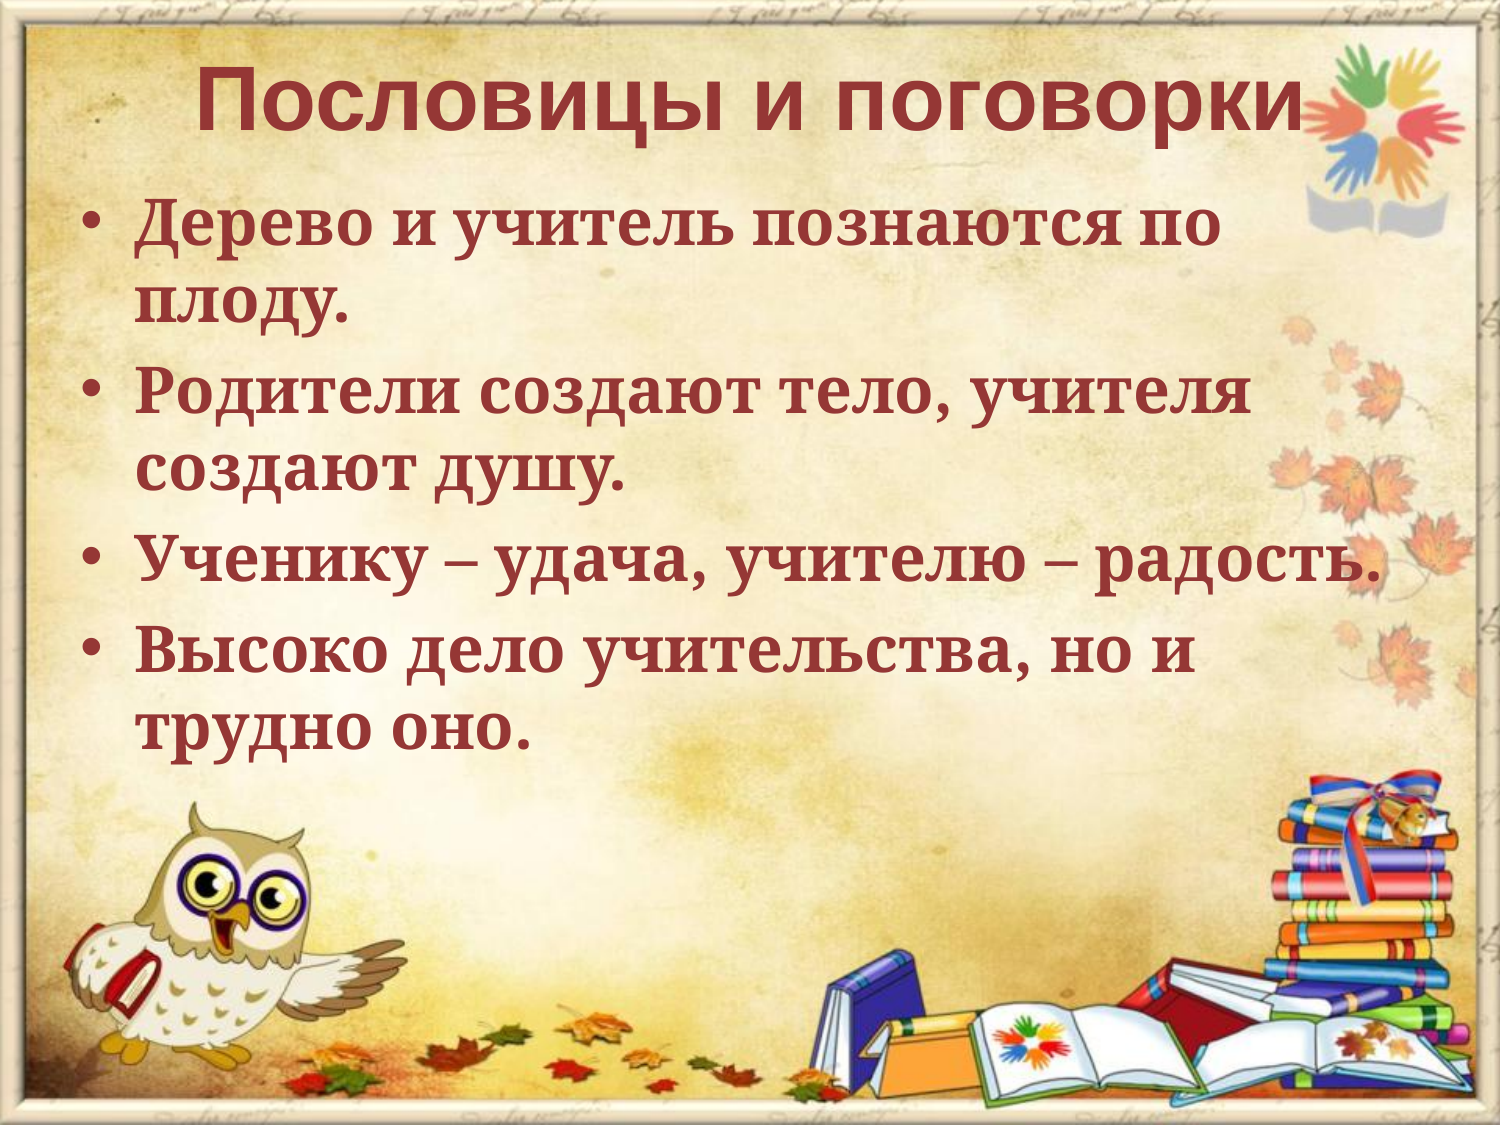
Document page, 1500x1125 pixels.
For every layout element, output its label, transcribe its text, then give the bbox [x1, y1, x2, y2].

title Пословицы и поговорки [76, 0, 1427, 188]
list Дерево и учитель познаются по плоду. Родители создают тело, учителя создают душу. Ученику – удача, учителю – радость. Высоко дело учительства, но и трудно оно. [64, 172, 1415, 916]
picture [0, 0, 1500, 1125]
